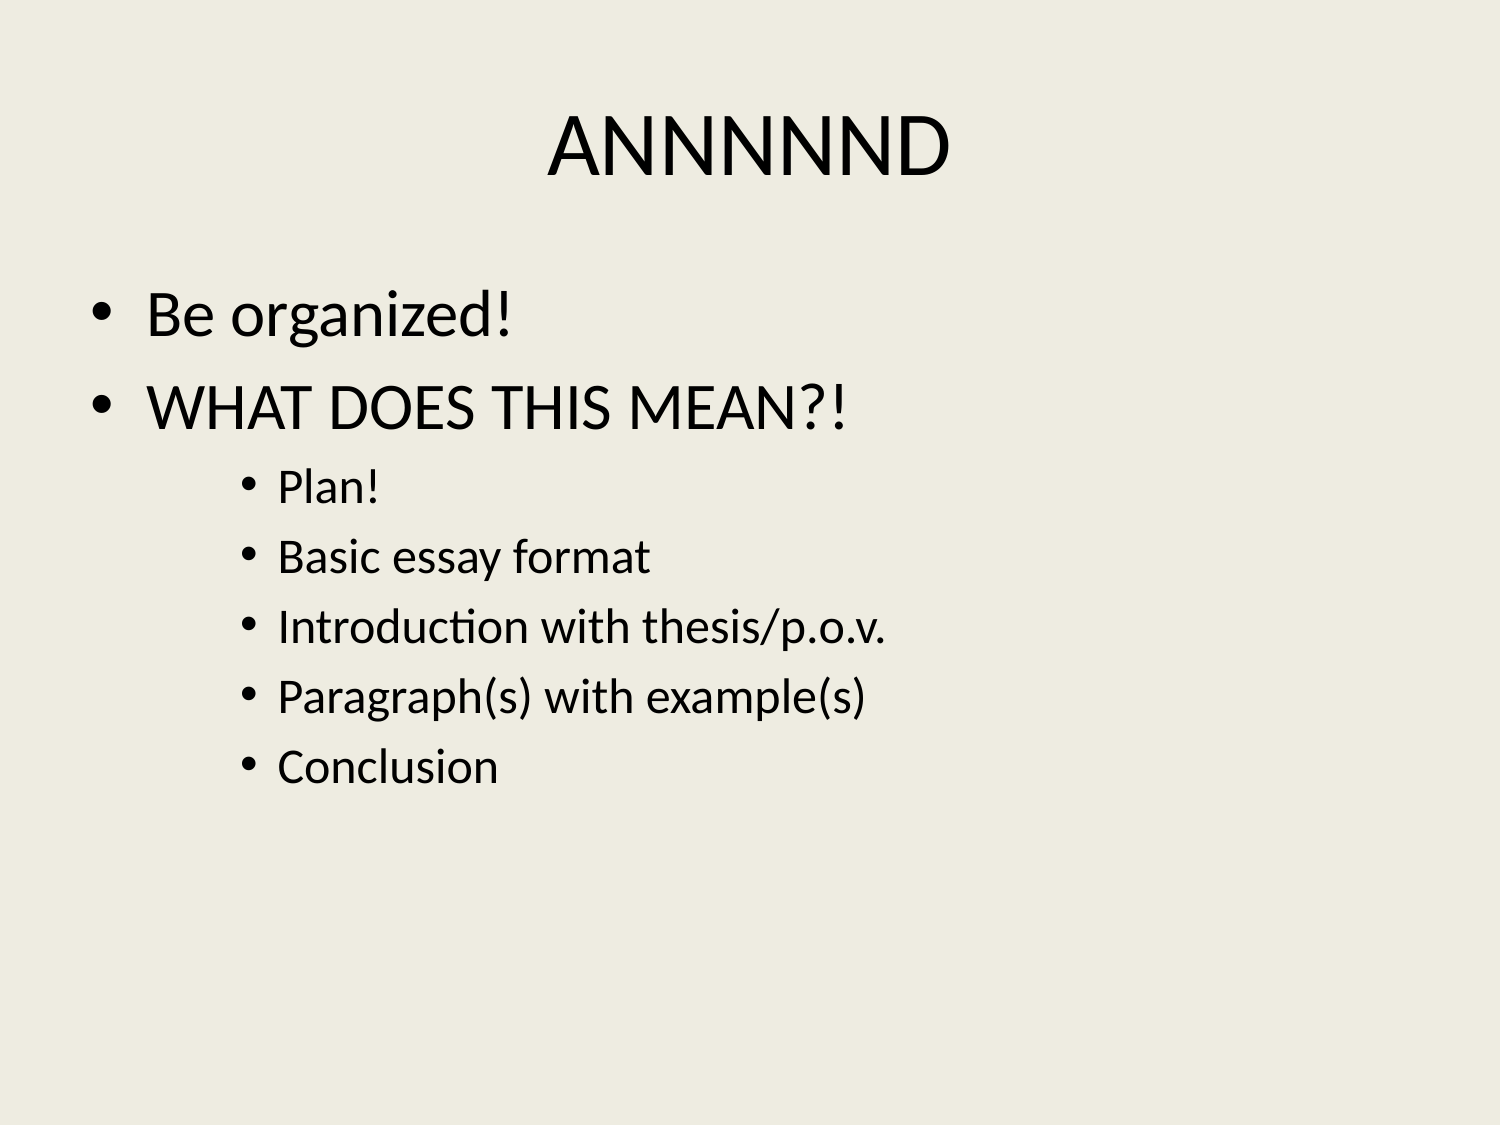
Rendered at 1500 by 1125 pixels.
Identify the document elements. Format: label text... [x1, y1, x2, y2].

list Be organized! WHAT DOES THIS MEAN?! Plan! Basic essay format Introduction with thesis/p.o.v. Paragraph(s) with example(s) Conclusion [74, 262, 1426, 1006]
title ANNNNND [74, 44, 1426, 233]
